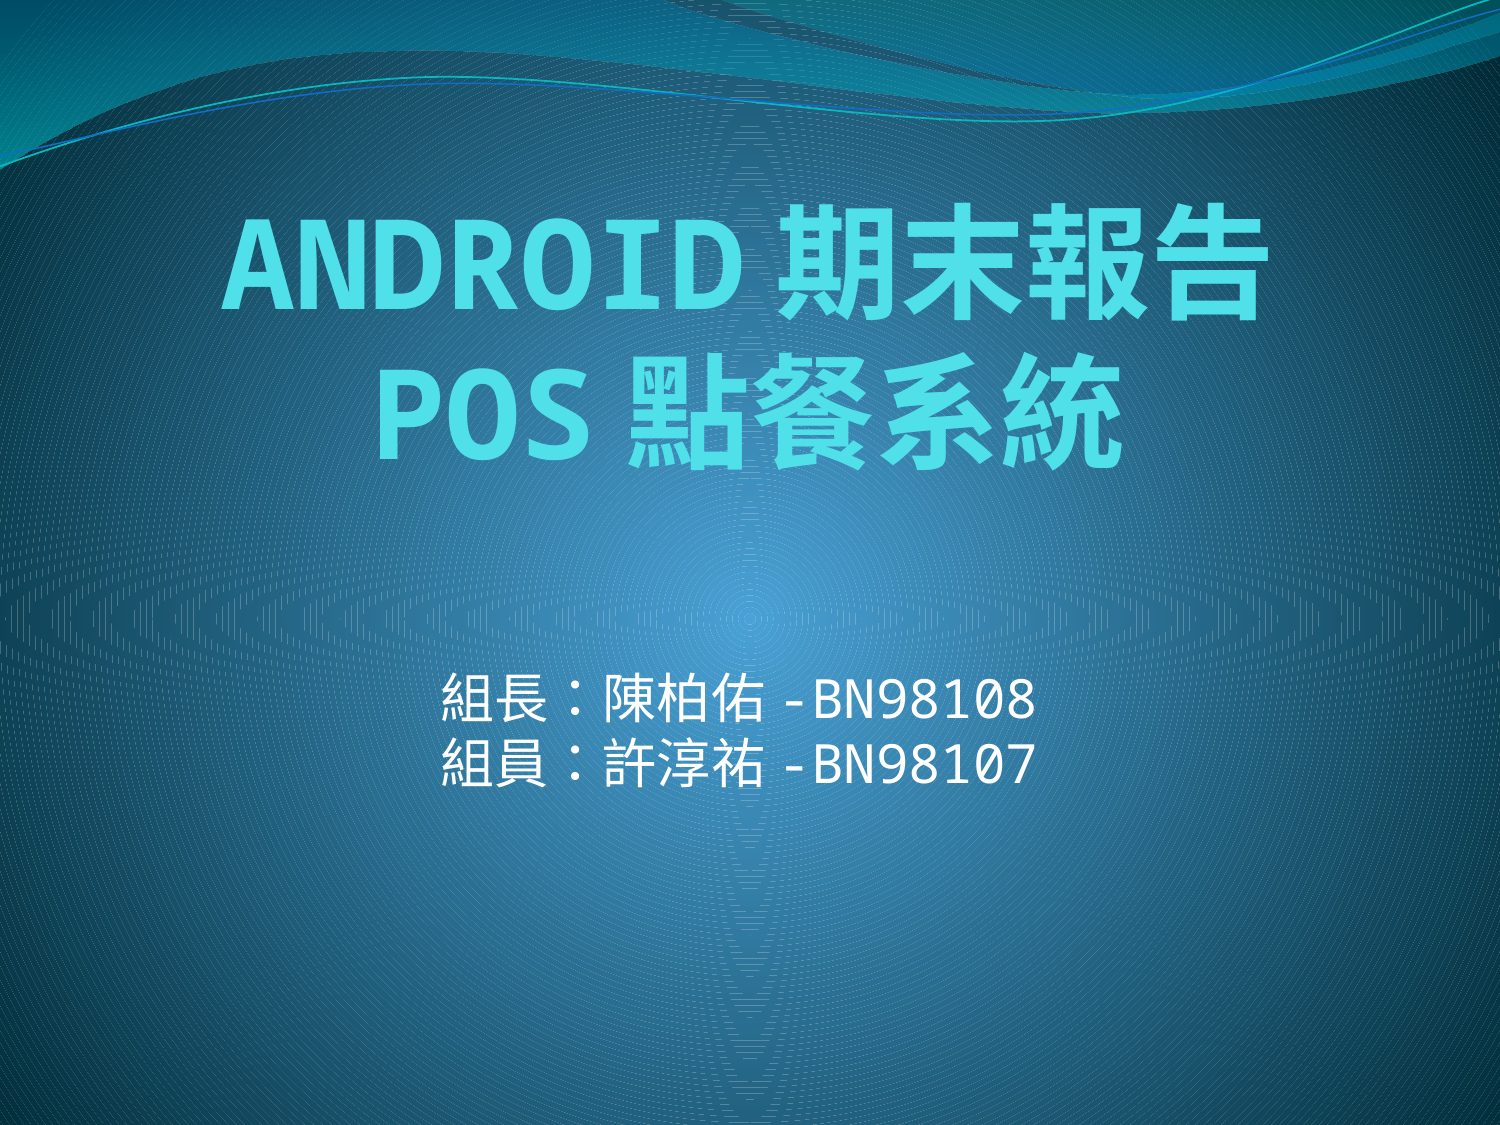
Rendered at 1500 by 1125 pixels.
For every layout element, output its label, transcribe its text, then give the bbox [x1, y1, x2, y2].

subtitle 組長：陳柏佑-BN98108 組員：許淳祐-BN98107 [100, 656, 1389, 945]
title ANDROID期末報告 POS點餐系統 [112, 149, 1388, 485]
